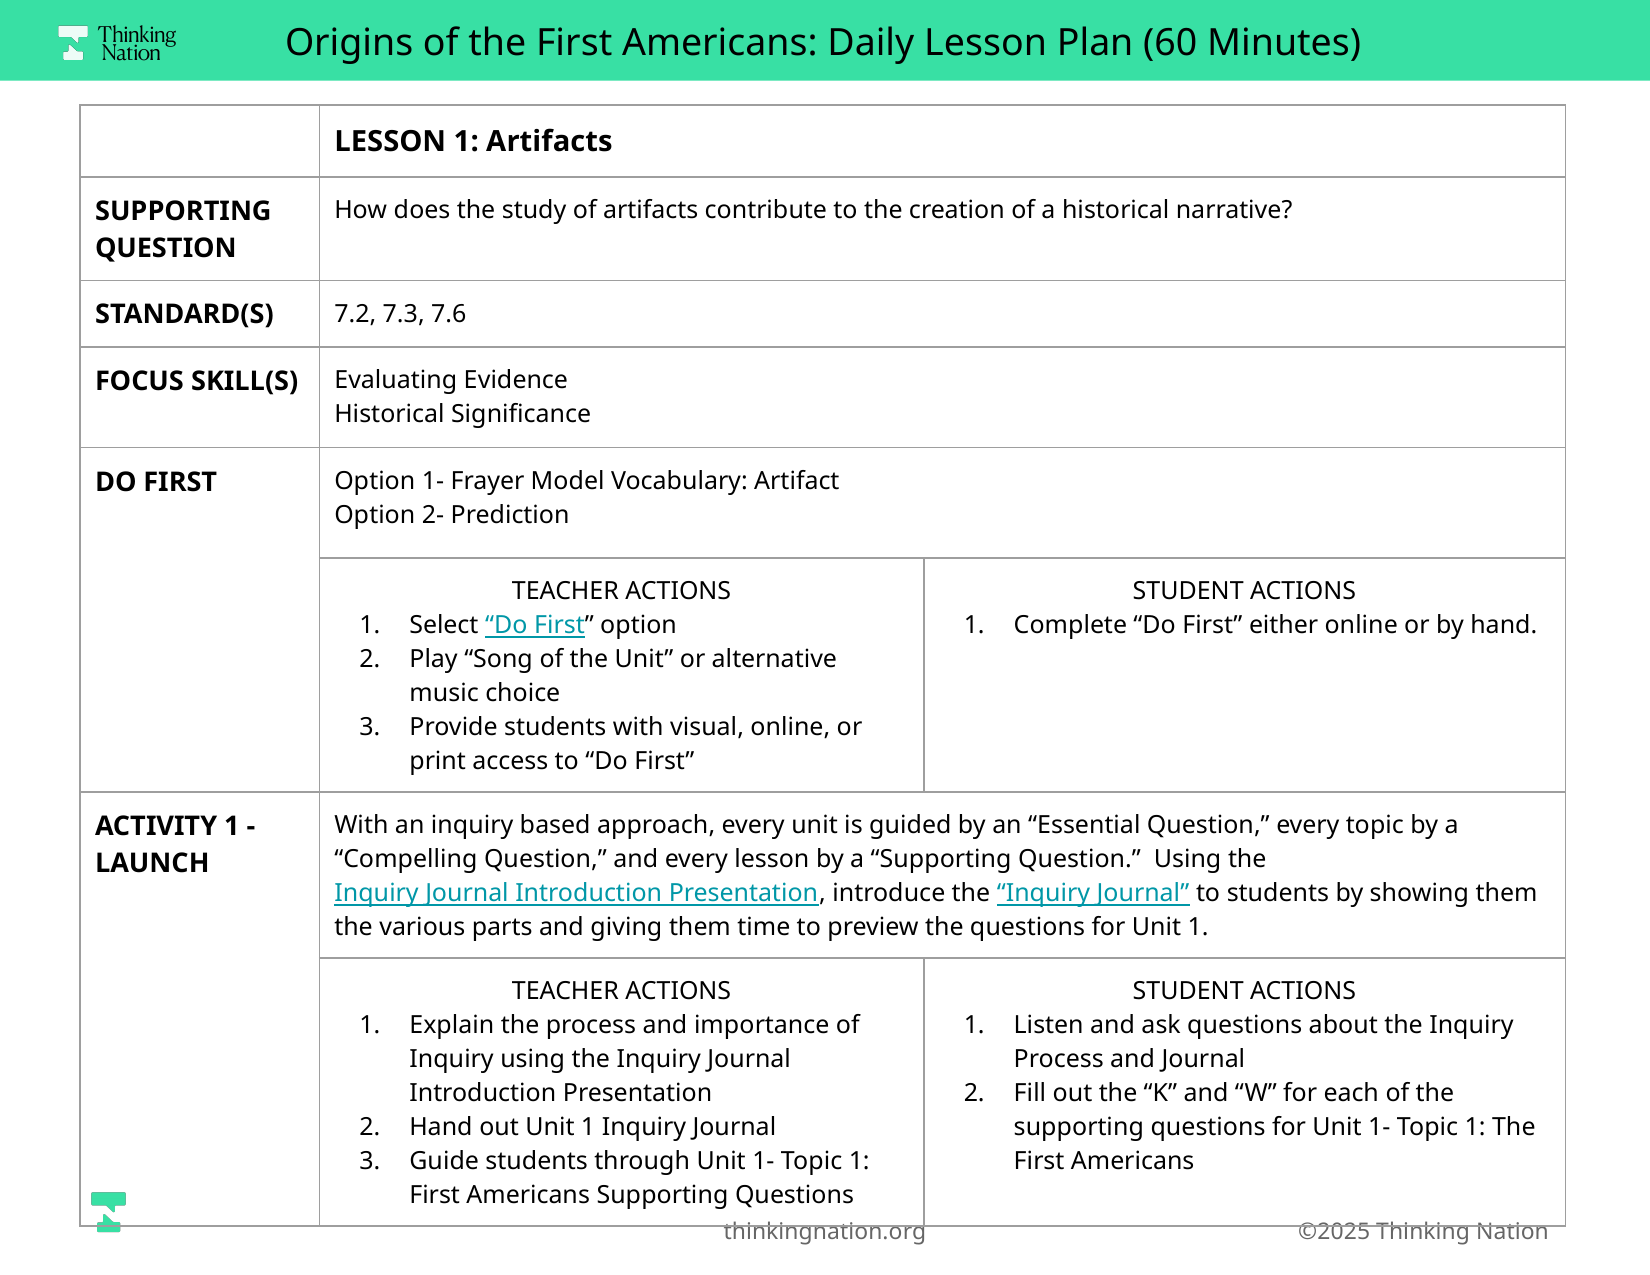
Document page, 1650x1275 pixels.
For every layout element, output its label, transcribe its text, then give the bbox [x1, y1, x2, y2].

picture [80, 1184, 136, 1240]
table_cell SUPPORTING QUESTION [81, 178, 319, 280]
table_header [81, 106, 319, 176]
table_cell How does the study of artifacts contribute to the creation of a historical narrative? [320, 178, 1565, 280]
table_cell TEACHER ACTIONS Explain the process and importance of Inquiry using the Inquiry Journal Introduction Presentation Hand out Unit 1 Inquiry Journal Guide students through Unit 1- Topic 1: First Americans Supporting Questions [320, 959, 923, 1225]
text_box thinkingnation.org [629, 1227, 1021, 1240]
table_cell STUDENT ACTIONS Listen and ask questions about the Inquiry Process and Journal Fill out the “K” and “W” for each of the supporting questions for Unit 1- Topic 1: The First Americans [925, 959, 1565, 1225]
table_cell STANDARD(S) [81, 281, 319, 346]
table_cell Evaluating Evidence Historical Significance [320, 348, 1565, 447]
table_header LESSON 1: Artifacts [320, 106, 1565, 176]
table_cell TEACHER ACTIONS Select “Do First” option Play “Song of the Unit” or alternative music choice Provide students with visual, online, or print access to “Do First” [320, 559, 923, 791]
picture [45, 14, 180, 71]
table_cell With an inquiry based approach, every unit is guided by an “Essential Question,” every topic by a “Compelling Question,” and every lesson by a “Supporting Question.” Using the Inquiry Journal Introduction Presentation, introduce the “Inquiry Journal” to students by showing them the various parts and giving them time to preview the questions for Unit 1. [320, 793, 1565, 957]
table_cell DO FIRST [81, 448, 319, 791]
text_box Origins of the First Americans: Daily Lesson Plan (60 Minutes) [0, 0, 1650, 81]
table_cell Option 1- Frayer Model Vocabulary: Artifact Option 2- Prediction [320, 448, 1565, 557]
table_cell ACTIVITY 1 - LAUNCH [81, 793, 319, 1225]
table_cell STUDENT ACTIONS Complete “Do First” either online or by hand. [925, 559, 1565, 791]
table_cell FOCUS SKILL(S) [81, 348, 319, 447]
text_box ©2025 Thinking Nation [1174, 1227, 1566, 1240]
table_cell 7.2, 7.3, 7.6 [320, 281, 1565, 346]
